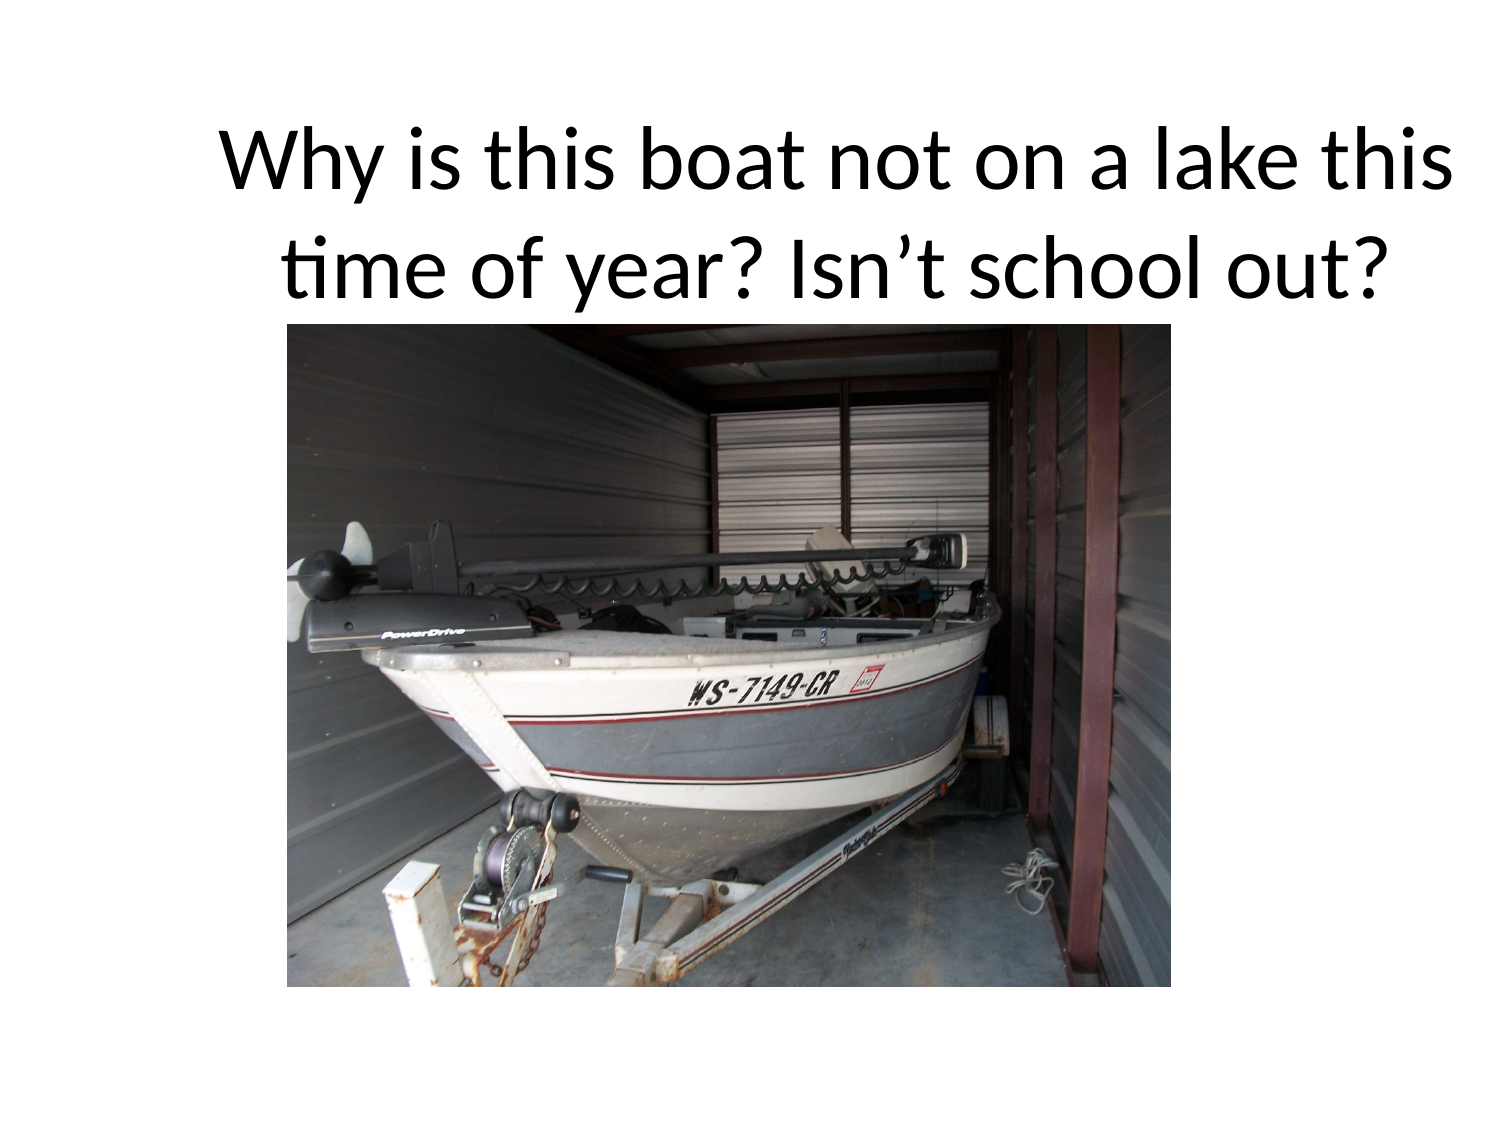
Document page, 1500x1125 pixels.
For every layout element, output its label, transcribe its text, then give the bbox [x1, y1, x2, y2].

picture [287, 324, 1171, 988]
title Why is this boat not on a lake this time of year? Isn’t school out? [200, 87, 1475, 329]
